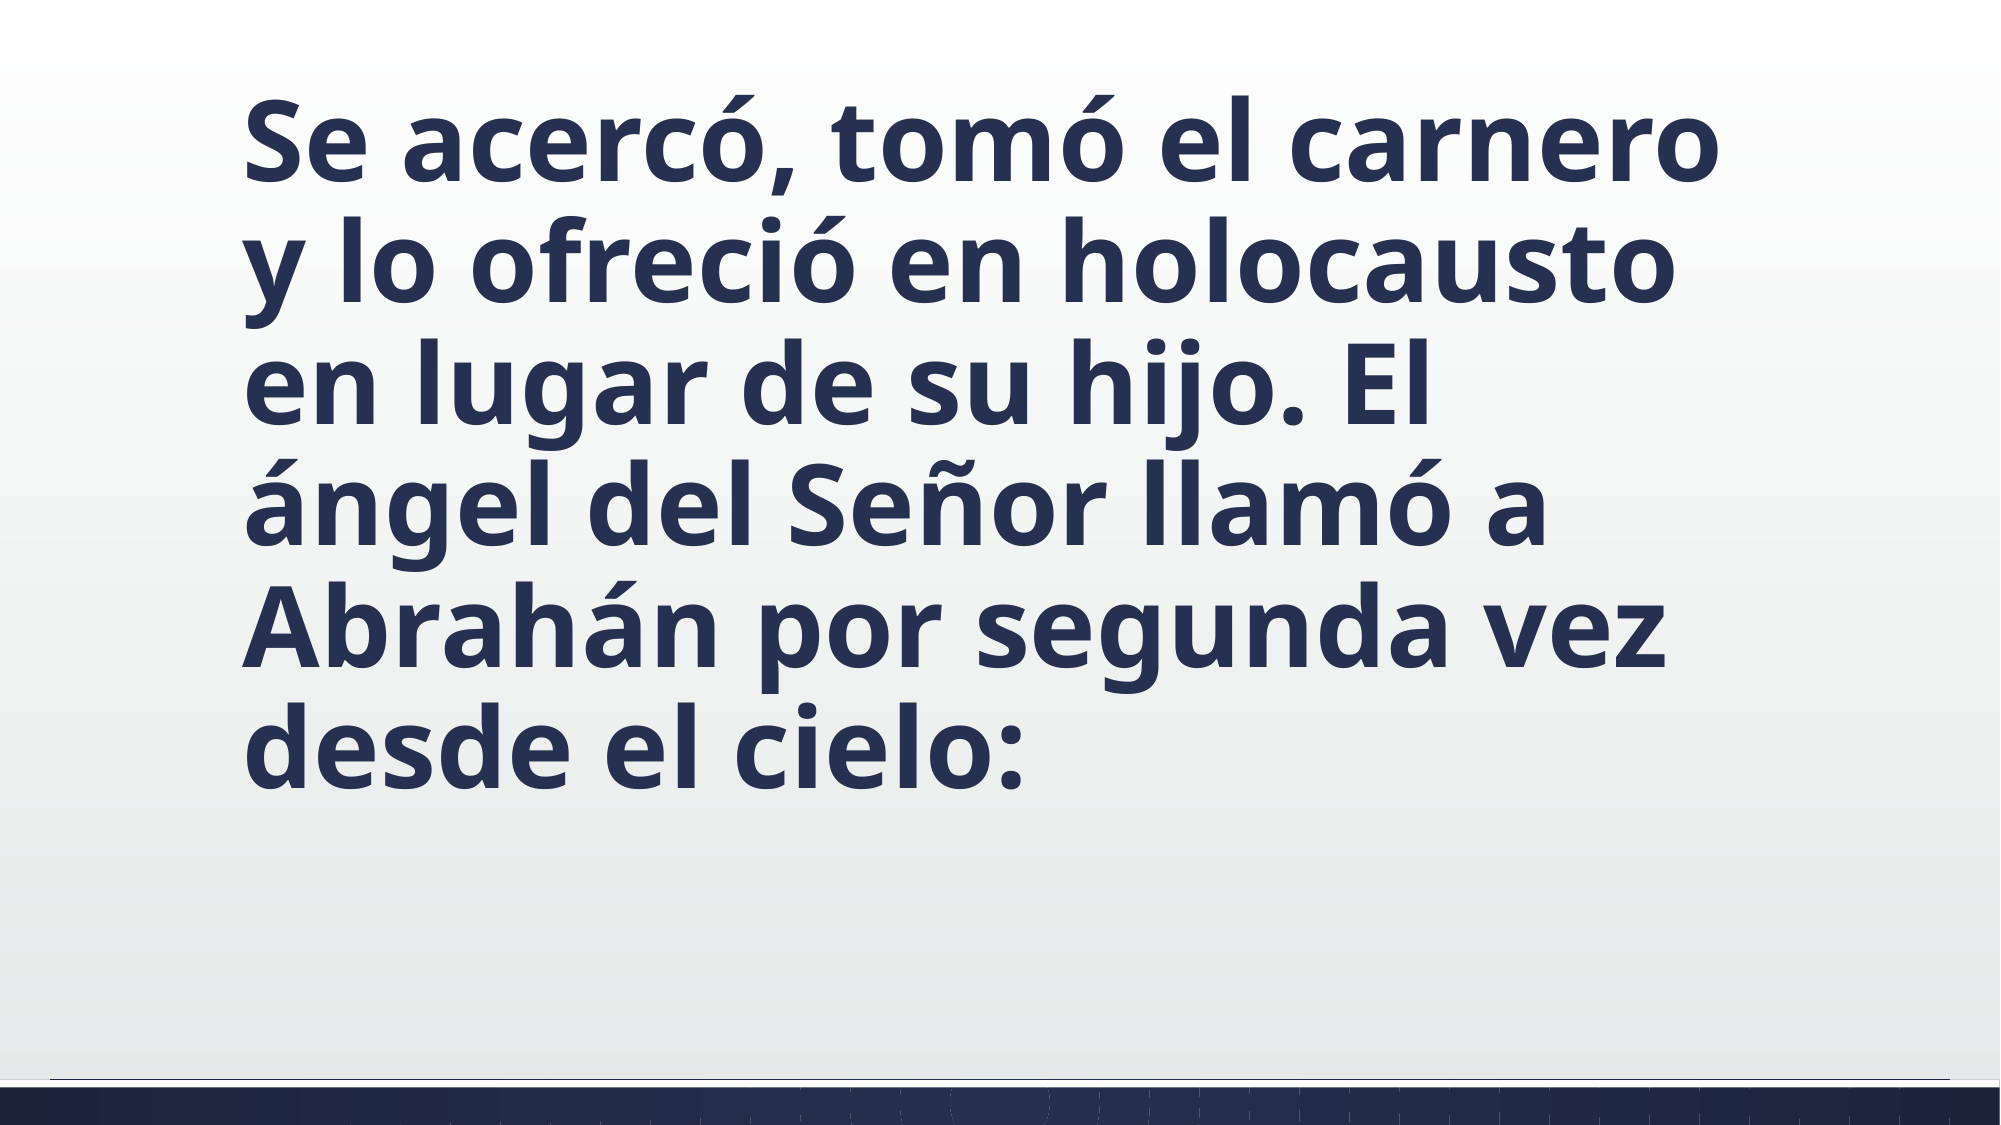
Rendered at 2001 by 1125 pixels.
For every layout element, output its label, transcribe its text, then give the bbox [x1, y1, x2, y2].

list Se acercó, tomó el carnero y lo ofreció en holocausto en lugar de su hijo. El ángel del Señor llamó a Abrahán por segunda vez desde el cielo: [219, 76, 1780, 990]
